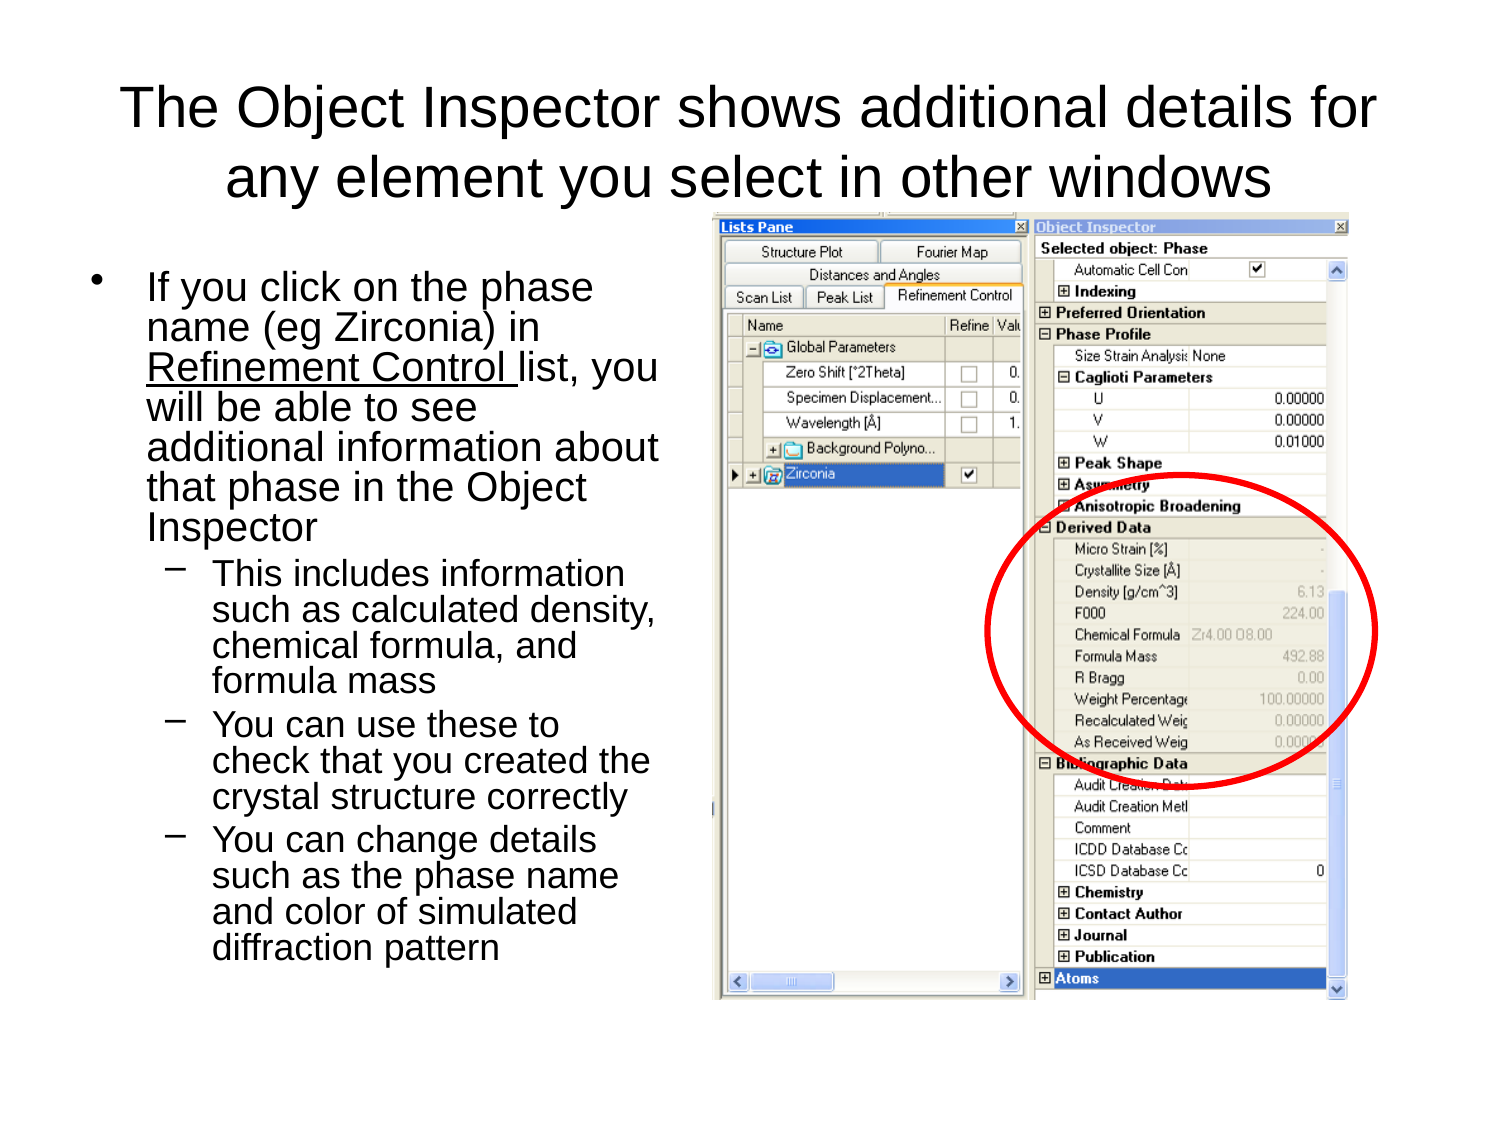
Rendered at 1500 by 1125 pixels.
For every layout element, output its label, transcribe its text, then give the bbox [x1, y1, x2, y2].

title The Object Inspector shows additional details for any element you select in other windows [75, 45, 1425, 233]
text_box [1352, 557, 1375, 705]
list If you click on the phase name (eg Zirconia) in Refinement Control list, you will be able to see additional information about that phase in the Object Inspector This includes information such as calculated density, chemical formula, and formula mass You can use these to check that you created the crystal structure correctly You can change details such as the phase name and color of simulated diffraction pattern [75, 262, 675, 1005]
picture [712, 212, 1349, 1001]
